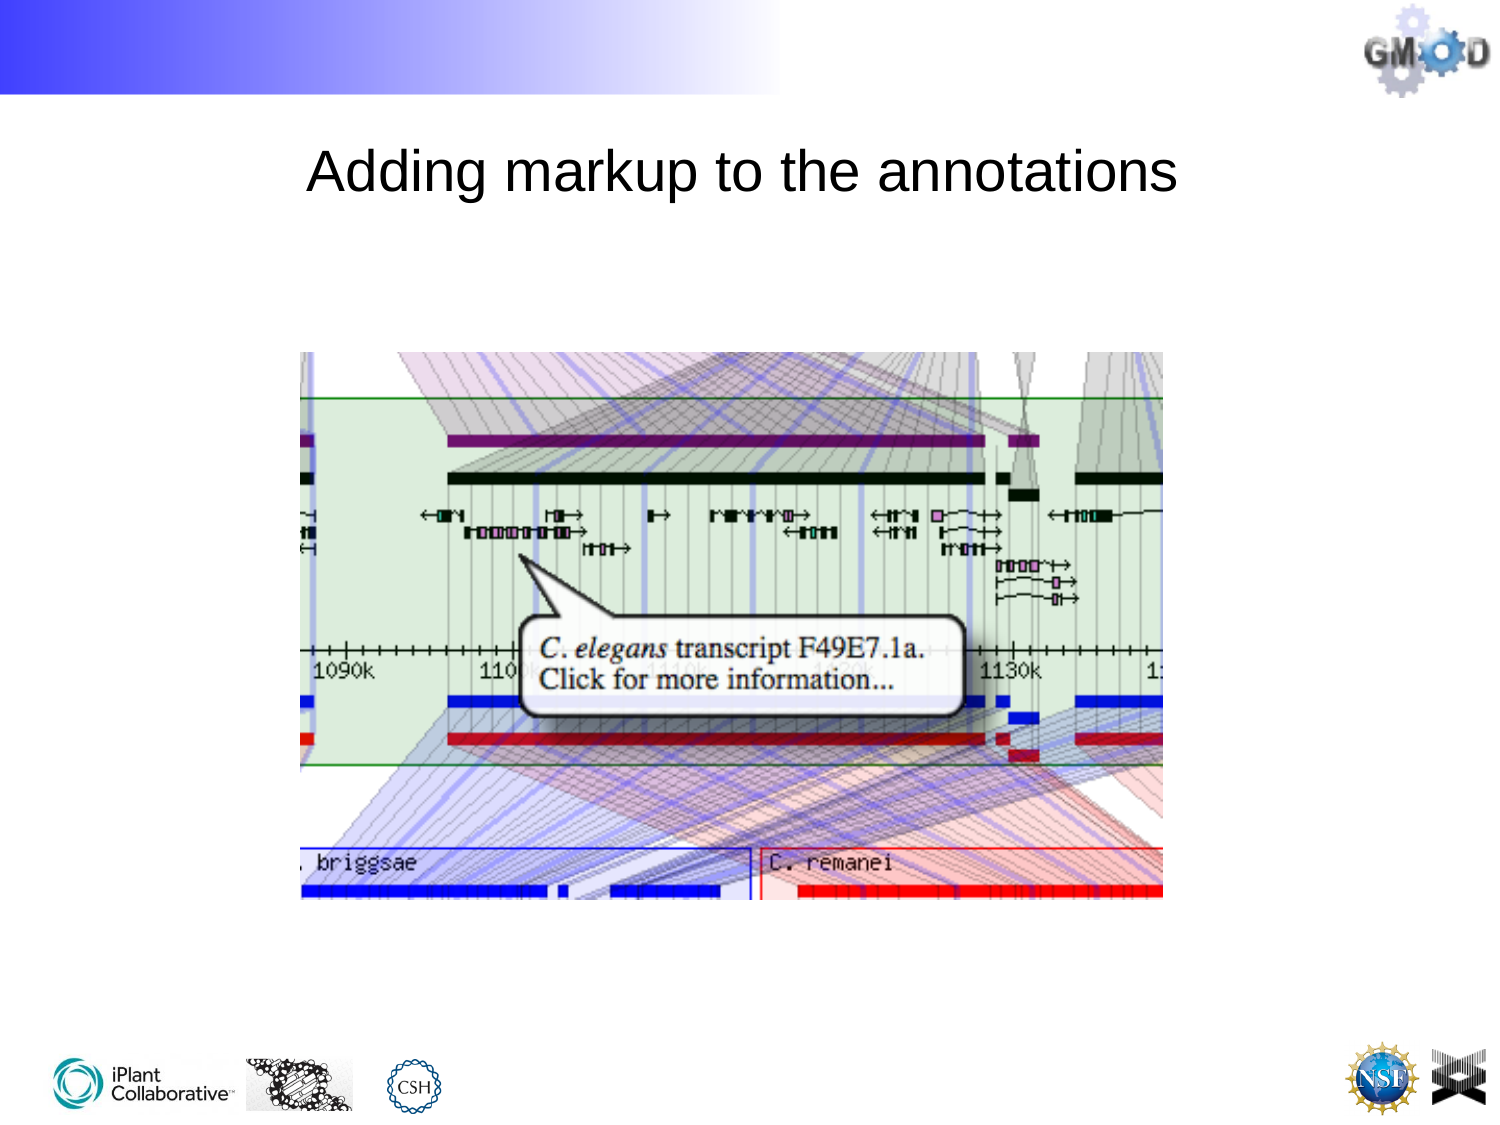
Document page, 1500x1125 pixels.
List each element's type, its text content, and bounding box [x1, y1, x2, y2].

picture [246, 1056, 353, 1113]
text_box [0, 0, 1497, 98]
picture [299, 351, 1163, 901]
picture [1344, 1040, 1420, 1116]
picture [1431, 1049, 1487, 1105]
picture [39, 1053, 240, 1115]
text_box Adding markup to the annotations [287, 125, 1200, 211]
picture [382, 1054, 442, 1116]
